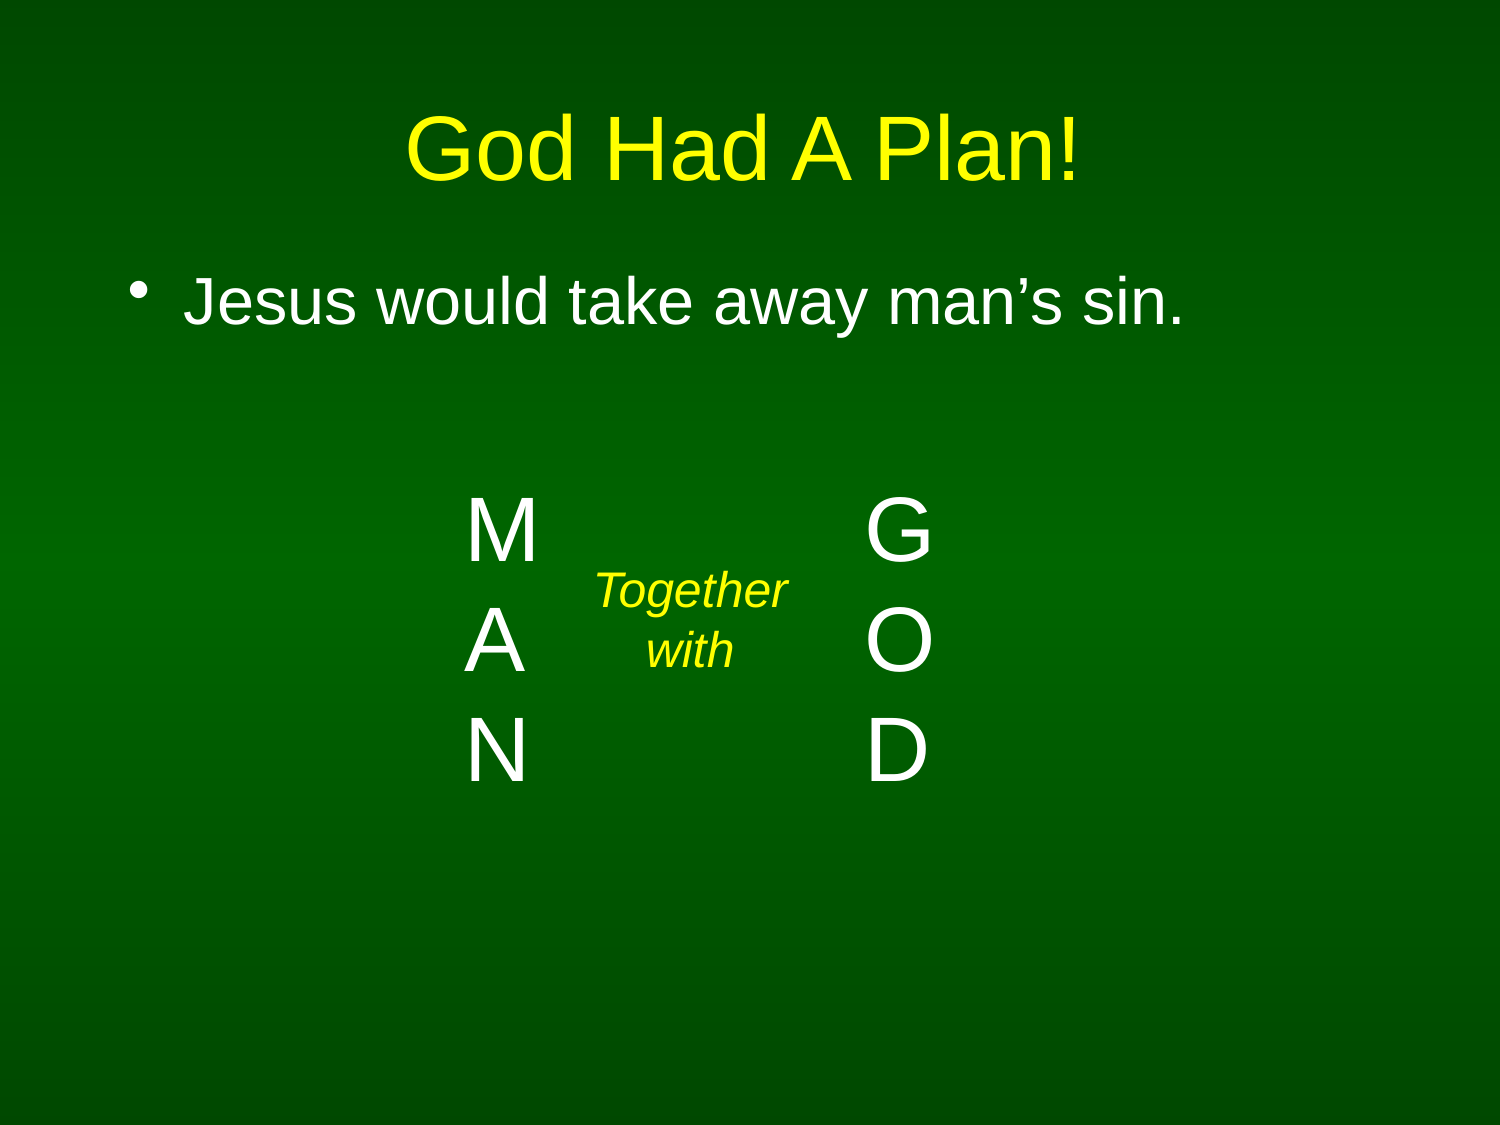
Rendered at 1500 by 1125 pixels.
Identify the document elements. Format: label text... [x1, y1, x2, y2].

title God Had A Plan! [50, 50, 1438, 238]
text_box M A N [450, 462, 572, 808]
text_box Together with [577, 549, 803, 685]
text_box G O D [849, 462, 972, 808]
list Jesus would take away man’s sin. [112, 249, 1450, 338]
